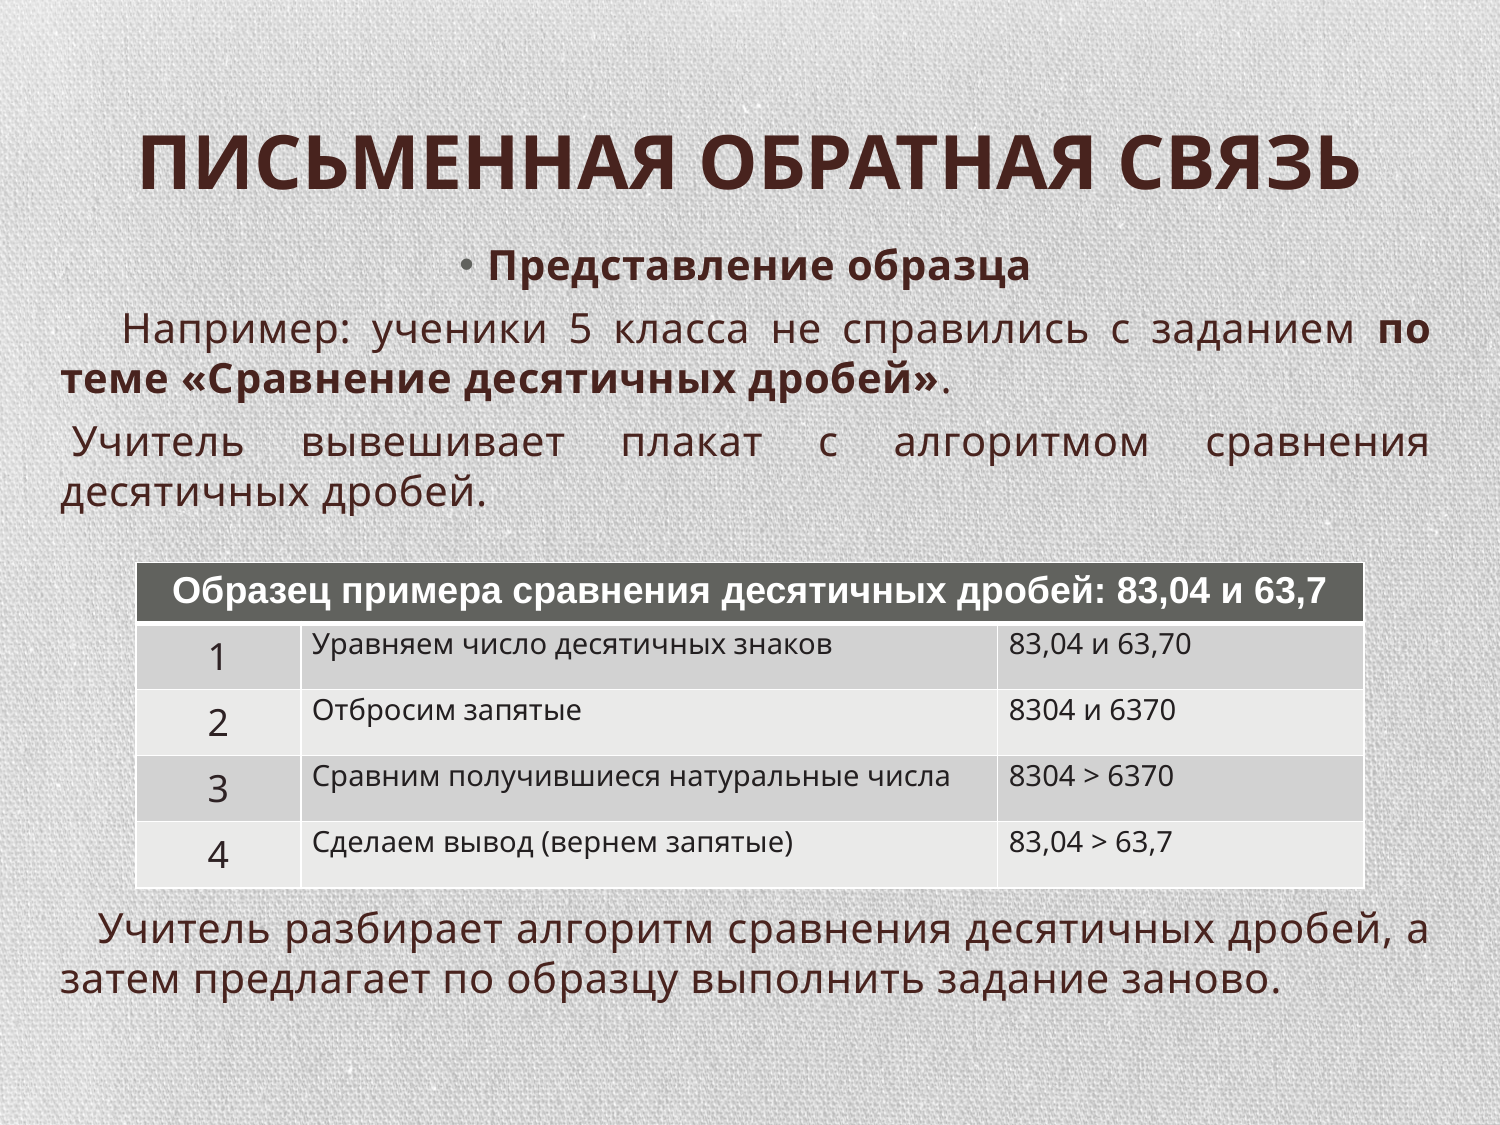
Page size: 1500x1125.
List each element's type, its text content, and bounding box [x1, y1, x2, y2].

table_cell 8304 > 6370 [998, 756, 1363, 821]
table_cell 83,04 > 63,7 [998, 822, 1363, 887]
table_cell 3 [137, 756, 300, 821]
list Представление образца Например: ученики 5 класса не справились с заданием по теме «Сравнение десятичных дробей». Учитель вывешивает плакат с алгоритмом сравнения десятичных дробей. Учитель разбирает алгоритм сравнения десятичных дробей, а затем предлагает по об­разцу выполнить задание заново. [45, 231, 1447, 1071]
table_cell Сделаем вывод (вернем запятые) [302, 822, 997, 887]
table_cell 4 [137, 822, 300, 887]
table_cell Сравним получившиеся натуральные числа [302, 756, 997, 821]
table_cell 2 [137, 690, 300, 755]
table_header Образец примера сравнения десятичных дробей: 83,04 и 63,7 [137, 563, 1363, 621]
table_cell Отбросим запятые [302, 690, 997, 755]
table_cell 8304 и 6370 [998, 690, 1363, 755]
table_cell 1 [137, 626, 300, 689]
table_cell 83,04 и 63,70 [998, 626, 1363, 689]
table_cell Уравняем число десятичных знаков [302, 626, 997, 689]
title ПИСЬМЕННАЯ ОБРАТНАЯ СВЯЗЬ [45, 37, 1455, 213]
